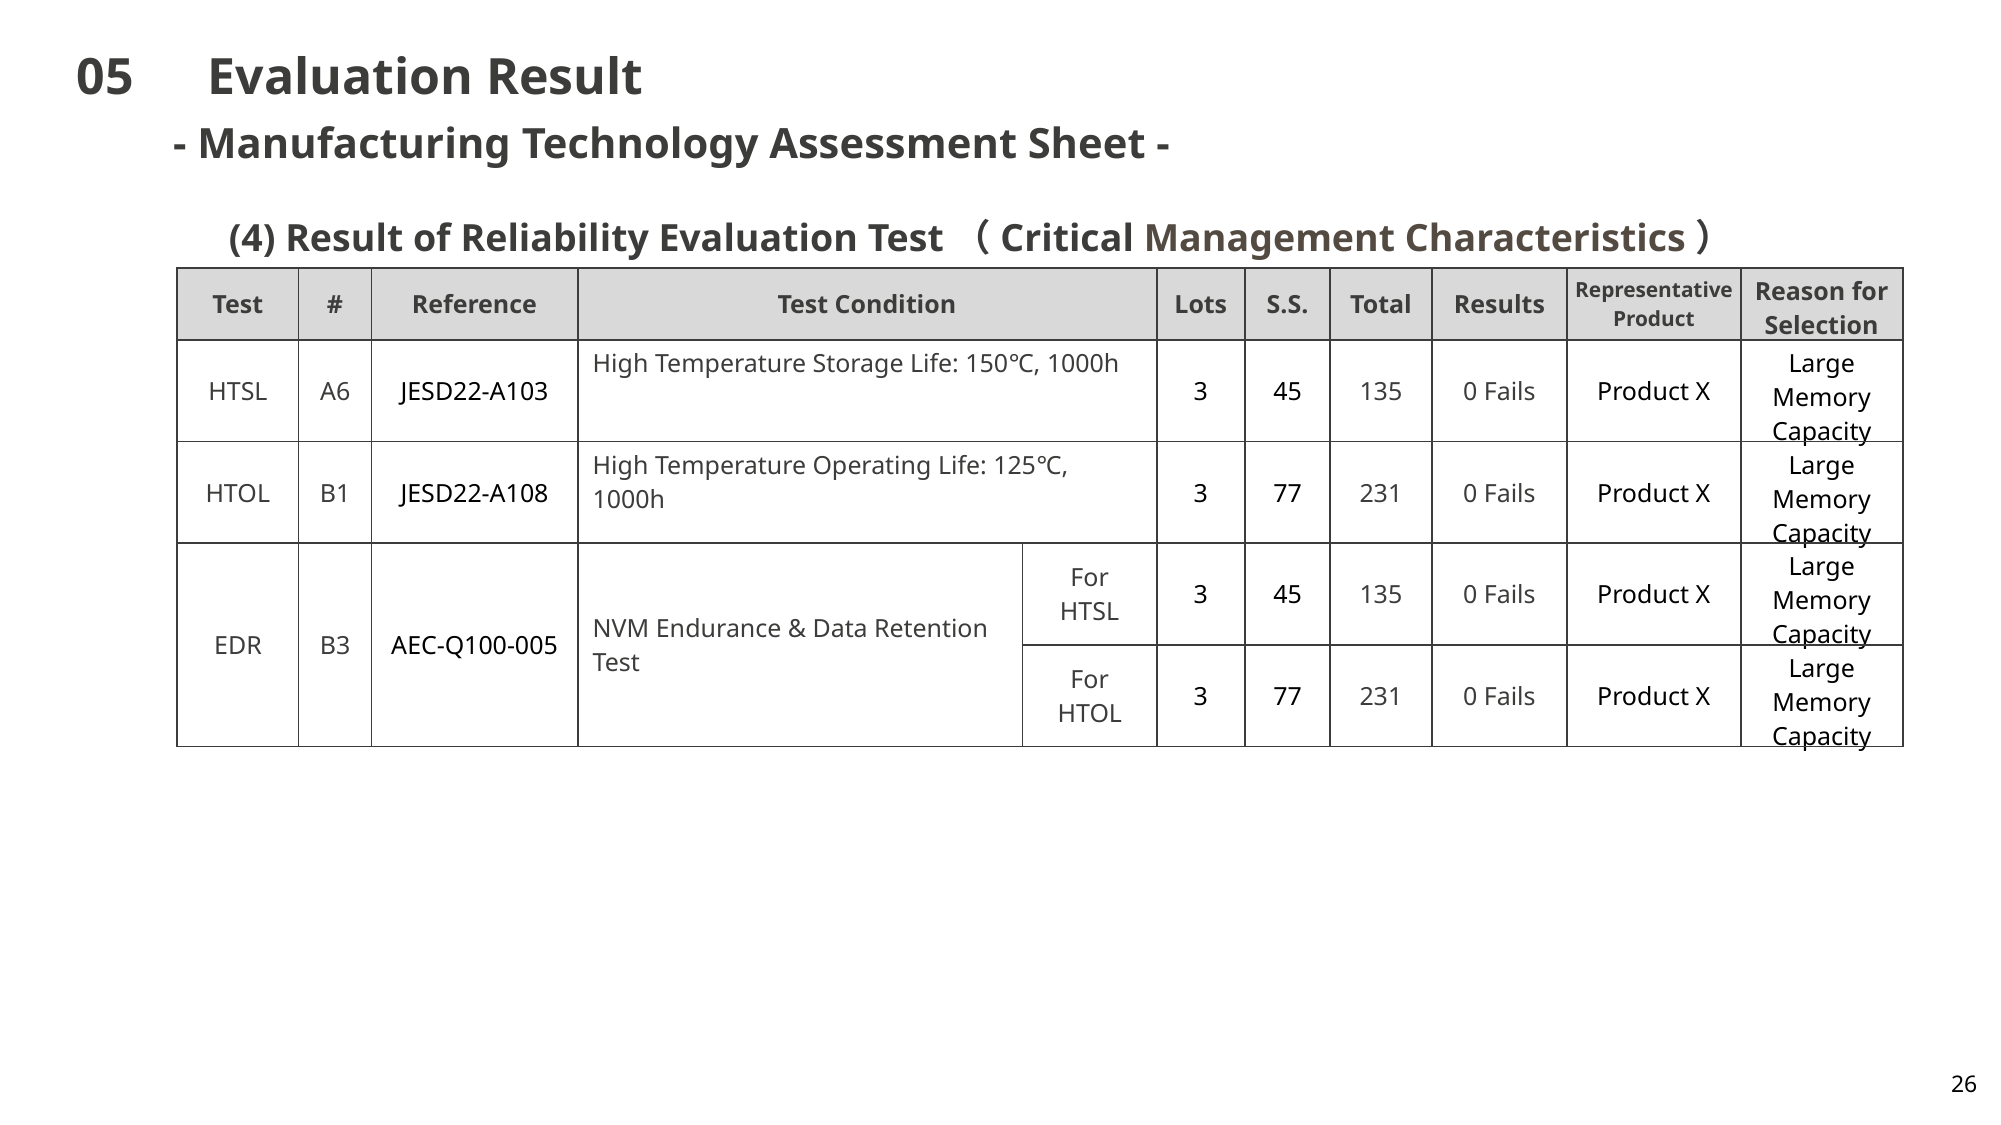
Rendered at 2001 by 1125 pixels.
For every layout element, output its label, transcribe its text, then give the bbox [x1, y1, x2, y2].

text_box - Manufacturing Technology Assessment Sheet - [173, 122, 1994, 168]
table_header # [299, 269, 371, 339]
table_cell For HTSL [1023, 544, 1156, 644]
table_header Test Condition [579, 269, 1156, 339]
table_cell Product X [1568, 646, 1740, 746]
table_cell B3 [299, 544, 371, 746]
table_cell Large Memory Capacity [1742, 544, 1902, 644]
table_cell High Temperature Operating Life: 125℃, 1000h [579, 442, 1156, 542]
table_header Results [1433, 269, 1566, 339]
table_header Test [178, 269, 298, 339]
table_cell JESD22-A108 [372, 442, 577, 542]
table_cell B1 [299, 442, 371, 542]
table_cell HTSL [178, 341, 298, 441]
table_cell 0 Fails [1433, 544, 1566, 644]
table_cell Large Memory Capacity [1742, 646, 1902, 746]
table_cell High Temperature Storage Life: 150℃, 1000h [579, 341, 1156, 441]
table_header S.S. [1246, 269, 1329, 339]
table_cell Large Memory Capacity [1742, 442, 1902, 542]
table_cell EDR [178, 544, 298, 746]
title 05 Evaluation Result [0, 0, 1877, 123]
table_cell A6 [299, 341, 371, 441]
table_cell Product X [1568, 442, 1740, 542]
table_cell 0 Fails [1433, 442, 1566, 542]
table_cell 3 [1158, 544, 1244, 644]
table_cell 0 Fails [1433, 341, 1566, 441]
table_cell 231 [1331, 442, 1431, 542]
table_header Reason for Selection [1742, 269, 1902, 339]
table_header Representative Product [1568, 269, 1740, 339]
table_cell 3 [1158, 341, 1244, 441]
table_header Total [1331, 269, 1431, 339]
table_cell 0 Fails [1433, 646, 1566, 746]
table_cell 135 [1331, 341, 1431, 441]
table_header Lots [1158, 269, 1244, 339]
table_cell Product X [1568, 544, 1740, 644]
table_cell NVM Endurance & Data Retention Test [579, 544, 1022, 746]
table_header Reference [372, 269, 577, 339]
table_cell 77 [1246, 442, 1329, 542]
table_cell HTOL [178, 442, 298, 542]
text_box (4) Result of Reliability Evaluation Test（Critical Management Characteristics） [213, 206, 1748, 267]
table_cell 231 [1331, 646, 1431, 746]
table_cell Product X [1568, 341, 1740, 441]
table_cell Large Memory Capacity [1742, 341, 1902, 441]
table_cell 135 [1331, 544, 1431, 644]
table_cell JESD22-A103 [372, 341, 577, 441]
table_cell 45 [1246, 544, 1329, 644]
table_cell 77 [1246, 646, 1329, 746]
table_cell 3 [1158, 442, 1244, 542]
table_cell AEC-Q100-005 [372, 544, 577, 746]
table_cell 45 [1246, 341, 1329, 441]
table_cell For HTOL [1023, 646, 1156, 746]
table_cell 3 [1158, 646, 1244, 746]
